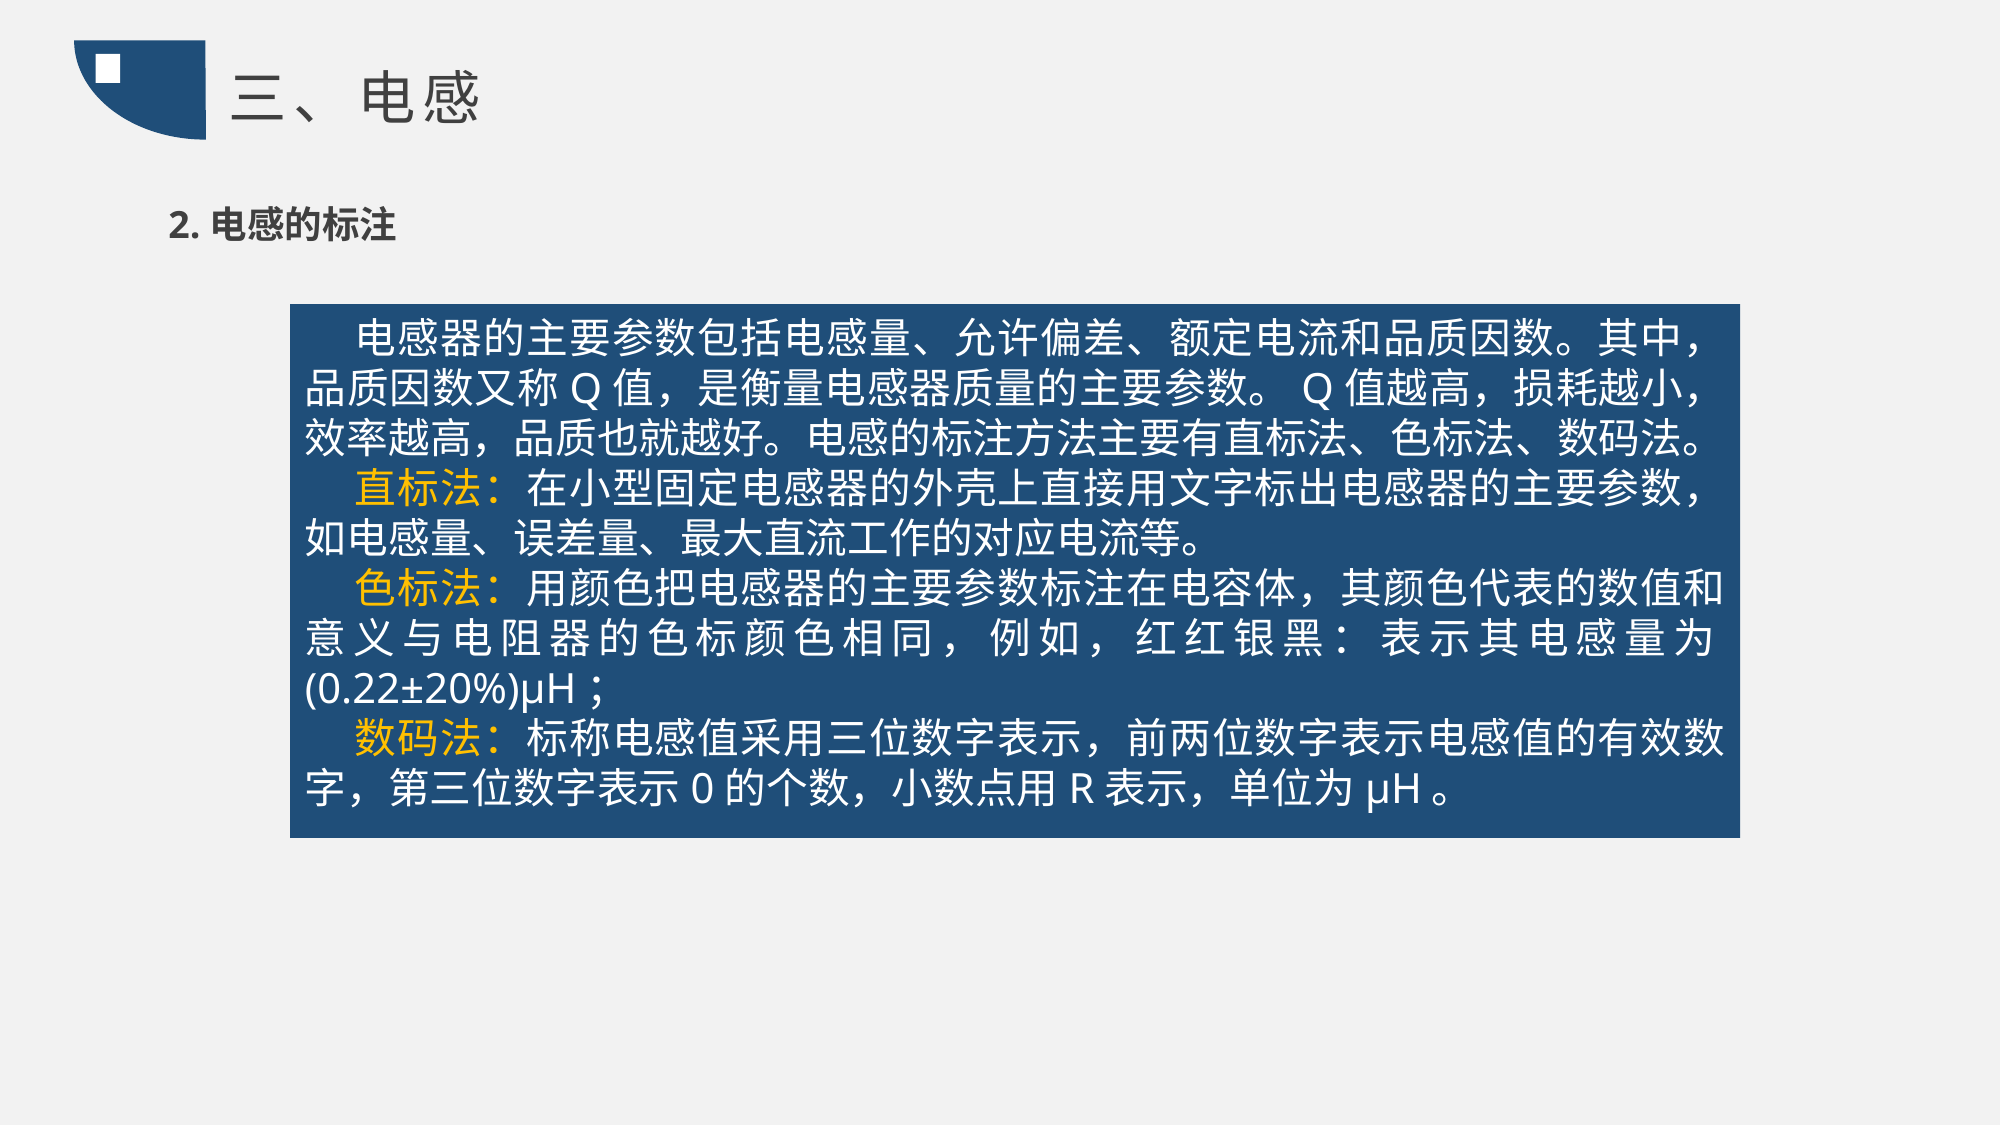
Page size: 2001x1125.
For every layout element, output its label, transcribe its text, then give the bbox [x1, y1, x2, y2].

text_box 2.电感的标注 [153, 171, 1921, 254]
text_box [74, 0, 1070, 140]
text_box 电感器的主要参数包括电感量、允许偏差、额定电流和品质因数。其中，品质因数又称Q值，是衡量电感器质量的主要参数。Q值越高，损耗越小，效率越高，品质也就越好。电感的标注方法主要有直标法、色标法、数码法。 直标法：在小型固定电感器的外壳上直接用文字标出电感器的主要参数，如电感量、误差量、最大直流工作的对应电流等。 色标法：用颜色把电感器的主要参数标注在电容体，其颜色代表的数值和意义与电阻器的色标颜色相同，例如，红红银黑：表示其电感量为(0.22±20%)μH； 数码法：标称电感值采用三位数字表示，前两位数字表示电感值的有效数字，第三位数字表示0的个数，小数点用R表示，单位为μH。 [290, 304, 1741, 838]
